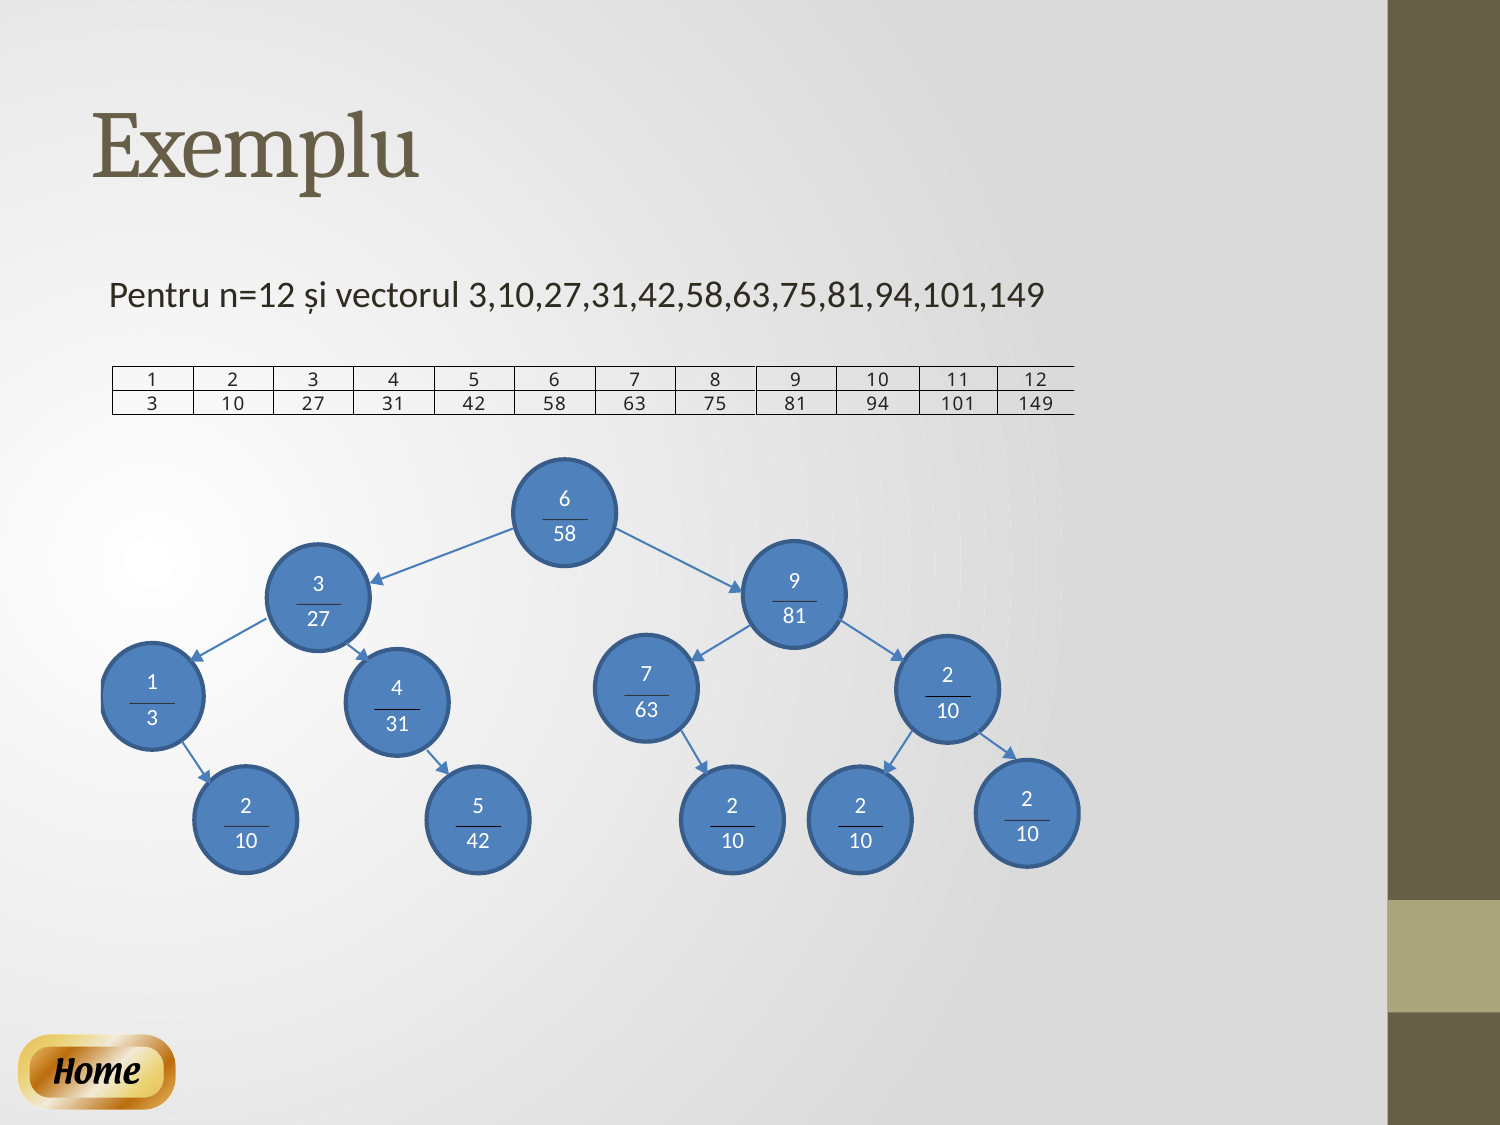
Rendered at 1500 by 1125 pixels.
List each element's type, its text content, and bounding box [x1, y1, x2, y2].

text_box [111, 365, 1075, 469]
title Exemplu [75, 45, 1325, 233]
picture [100, 437, 1082, 877]
list Pentru n=12 şi vectorul 3,10,27,31,42,58,63,75,81,94,101,149 [75, 262, 1325, 787]
picture [17, 1034, 177, 1110]
